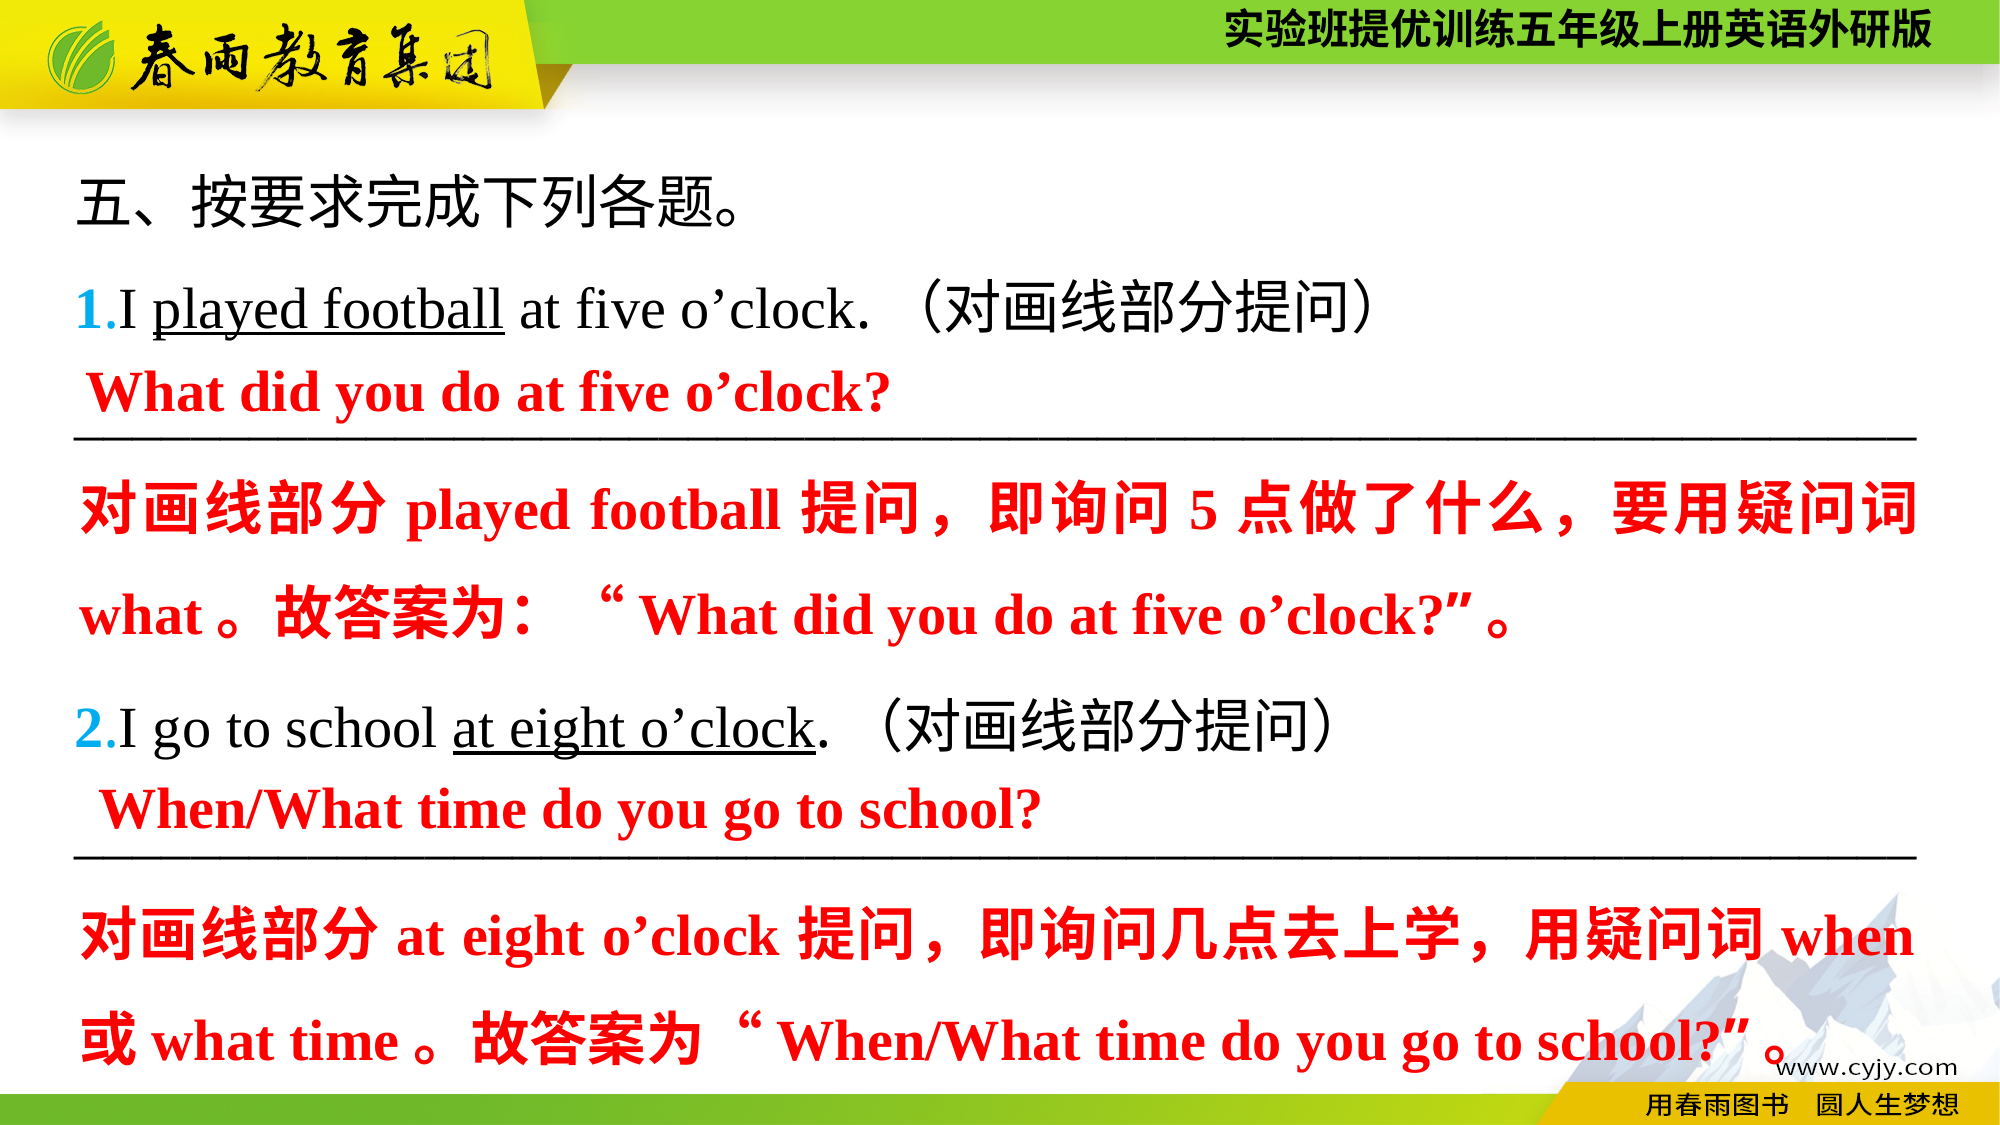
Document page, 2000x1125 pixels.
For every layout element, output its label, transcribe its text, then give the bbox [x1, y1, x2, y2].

text_box What did you do at five o’clock? [70, 345, 909, 428]
text_box When/What time do you go to school? [83, 763, 1060, 848]
picture [0, 0, 2000, 1125]
list 五、按要求完成下列各题。 1.I played football at five o’clock.（对画线部分提问） _______________________________________________________________ 2.I go to school at eight o’clock.（对画线部分提问） _______________________________________________________________ [59, 122, 1944, 880]
text_box 对画线部分at eight o’clock提问，即询问几点去上学，用疑问词when或what time。故答案为“When/What time do you go to school?”。 [64, 855, 1944, 1080]
text_box 对画线部分played football提问，即询问5点做了什么，要用疑问词what。故答案为：“What did you do at five o’clock?”。 [64, 428, 1949, 654]
